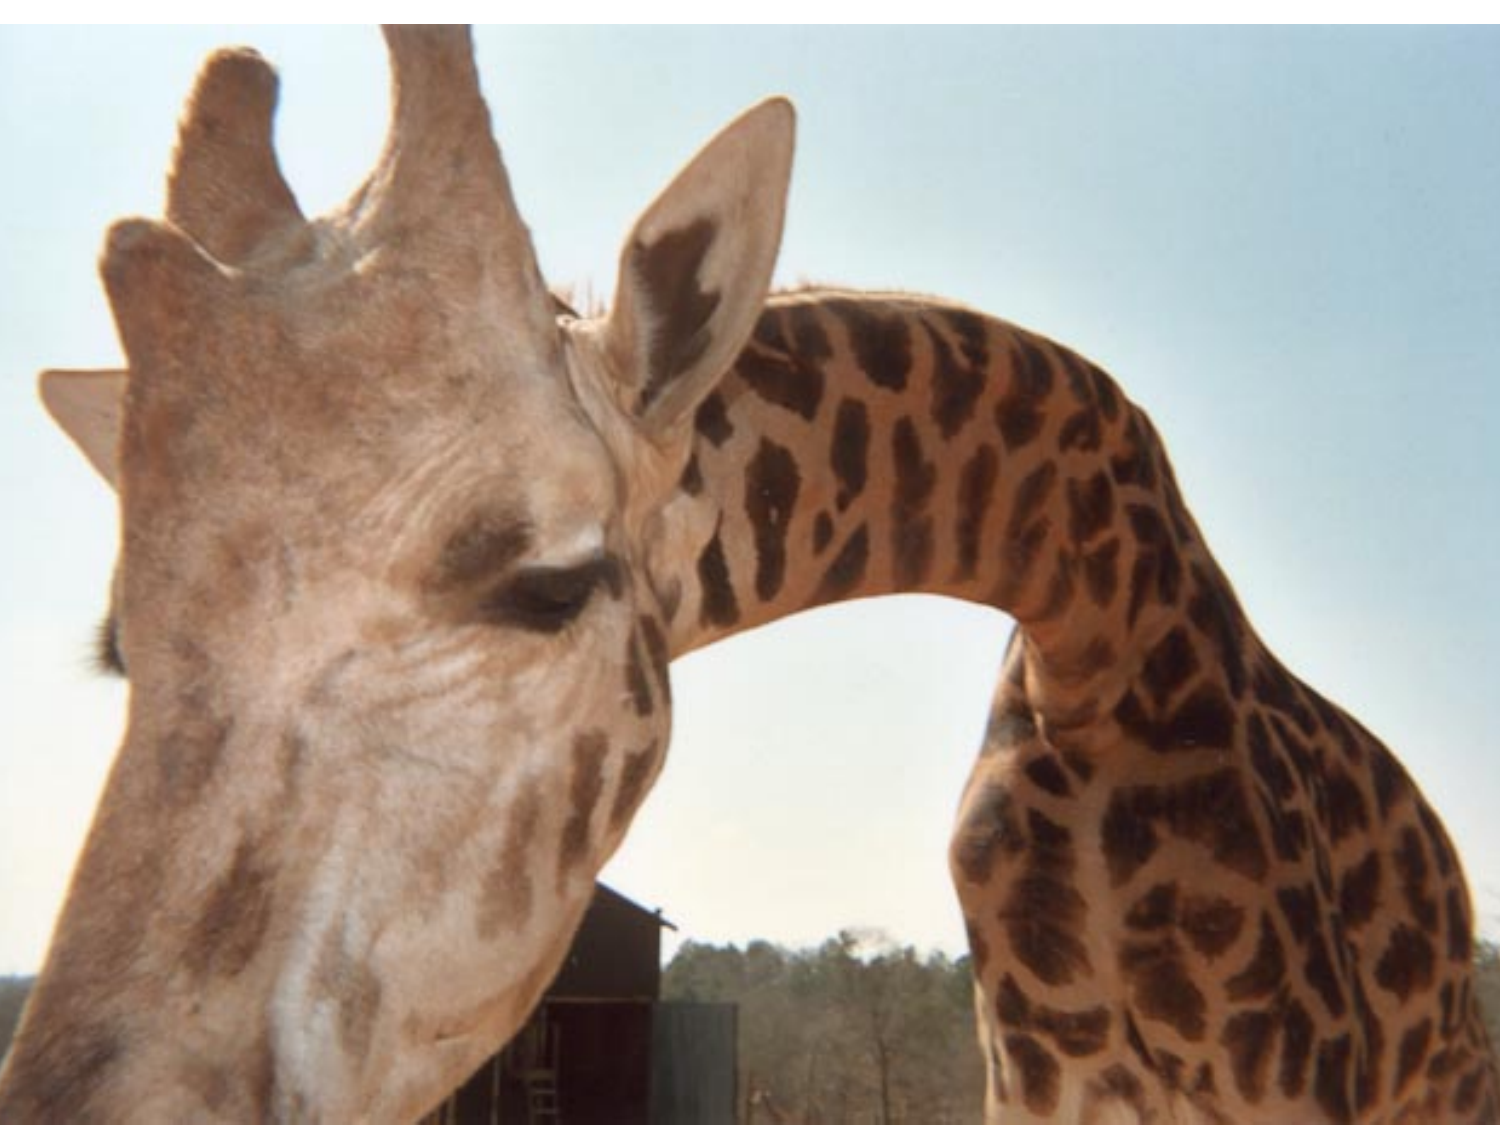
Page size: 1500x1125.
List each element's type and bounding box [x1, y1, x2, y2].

list [0, 24, 1500, 1125]
